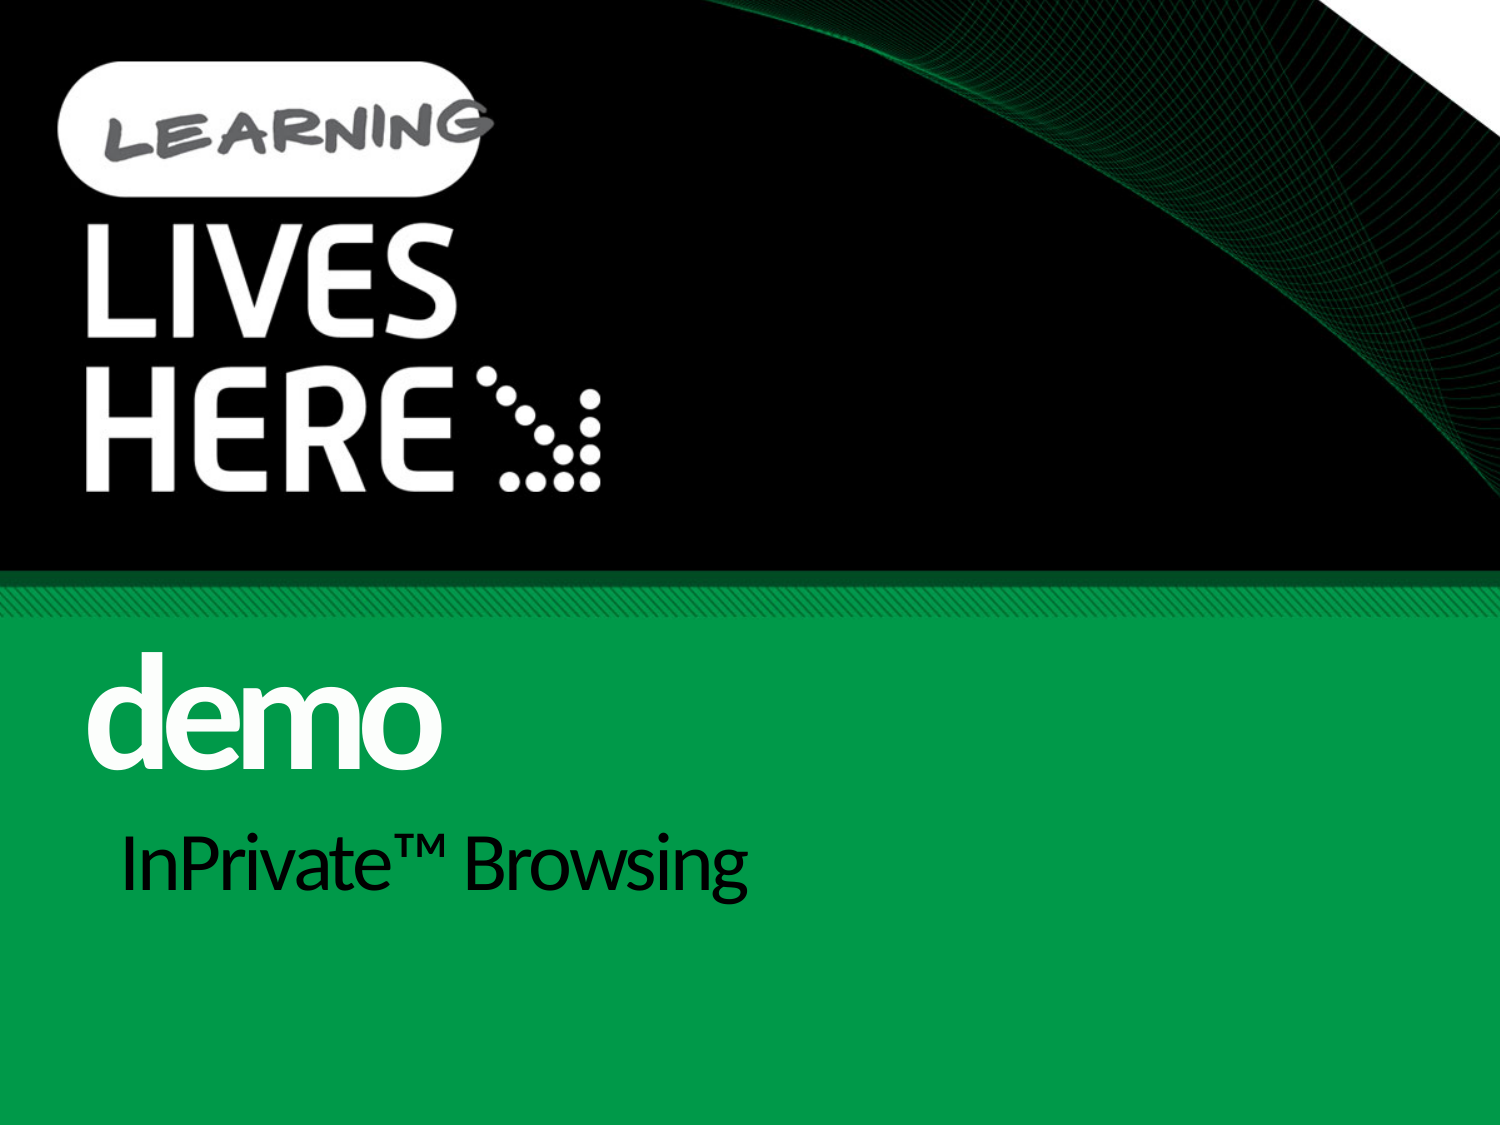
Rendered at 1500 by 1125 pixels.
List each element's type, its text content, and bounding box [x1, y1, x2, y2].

list demo [83, 625, 1344, 800]
picture [0, 0, 1500, 1125]
title InPrivate™ Browsing [119, 818, 1375, 943]
